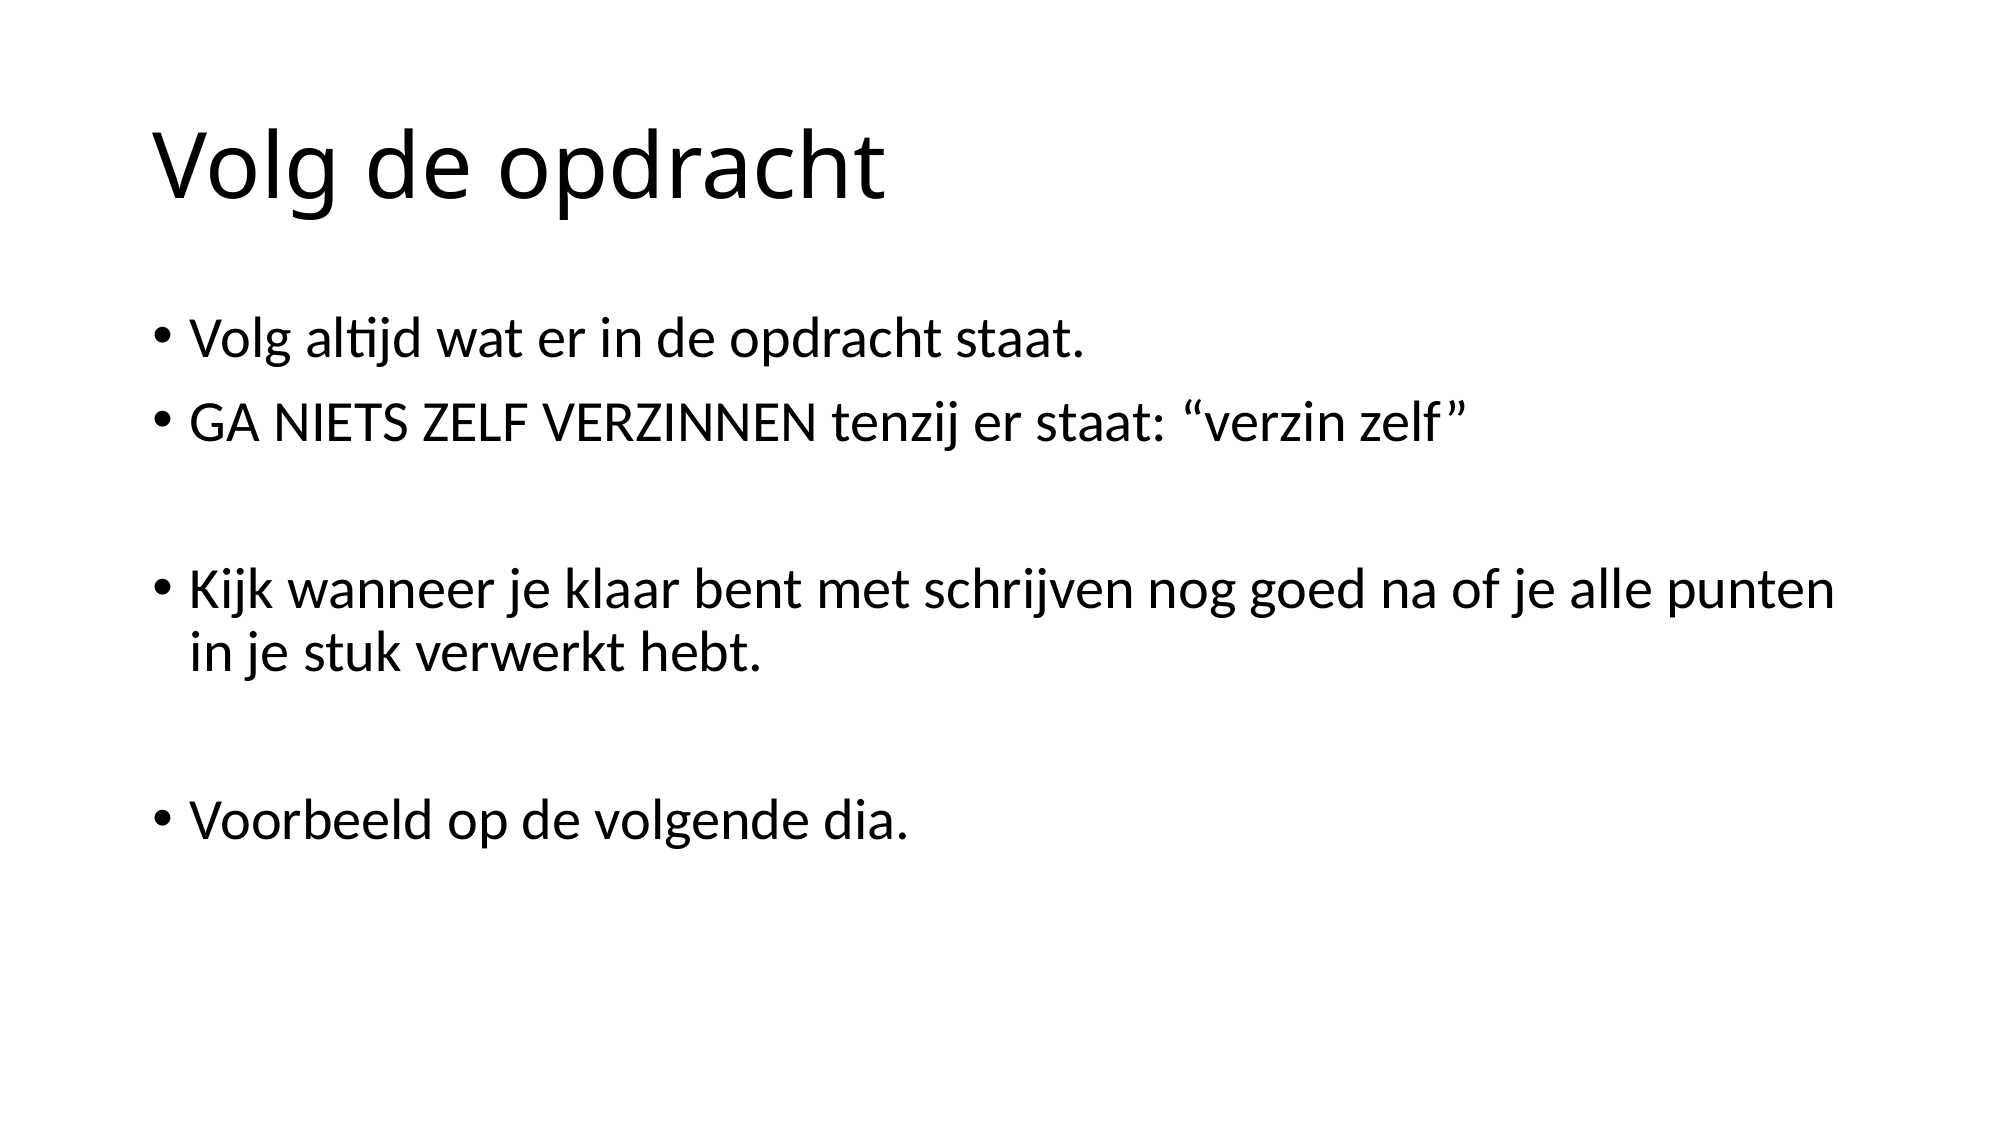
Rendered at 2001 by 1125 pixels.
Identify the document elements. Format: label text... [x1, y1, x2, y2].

title Volg de opdracht [137, 59, 1863, 278]
list Volg altijd wat er in de opdracht staat. GA NIETS ZELF VERZINNEN tenzij er staat: “verzin zelf” Kijk wanneer je klaar bent met schrijven nog goed na of je alle punten in je stuk verwerkt hebt. Voorbeeld op de volgende dia. [137, 299, 1863, 1014]
